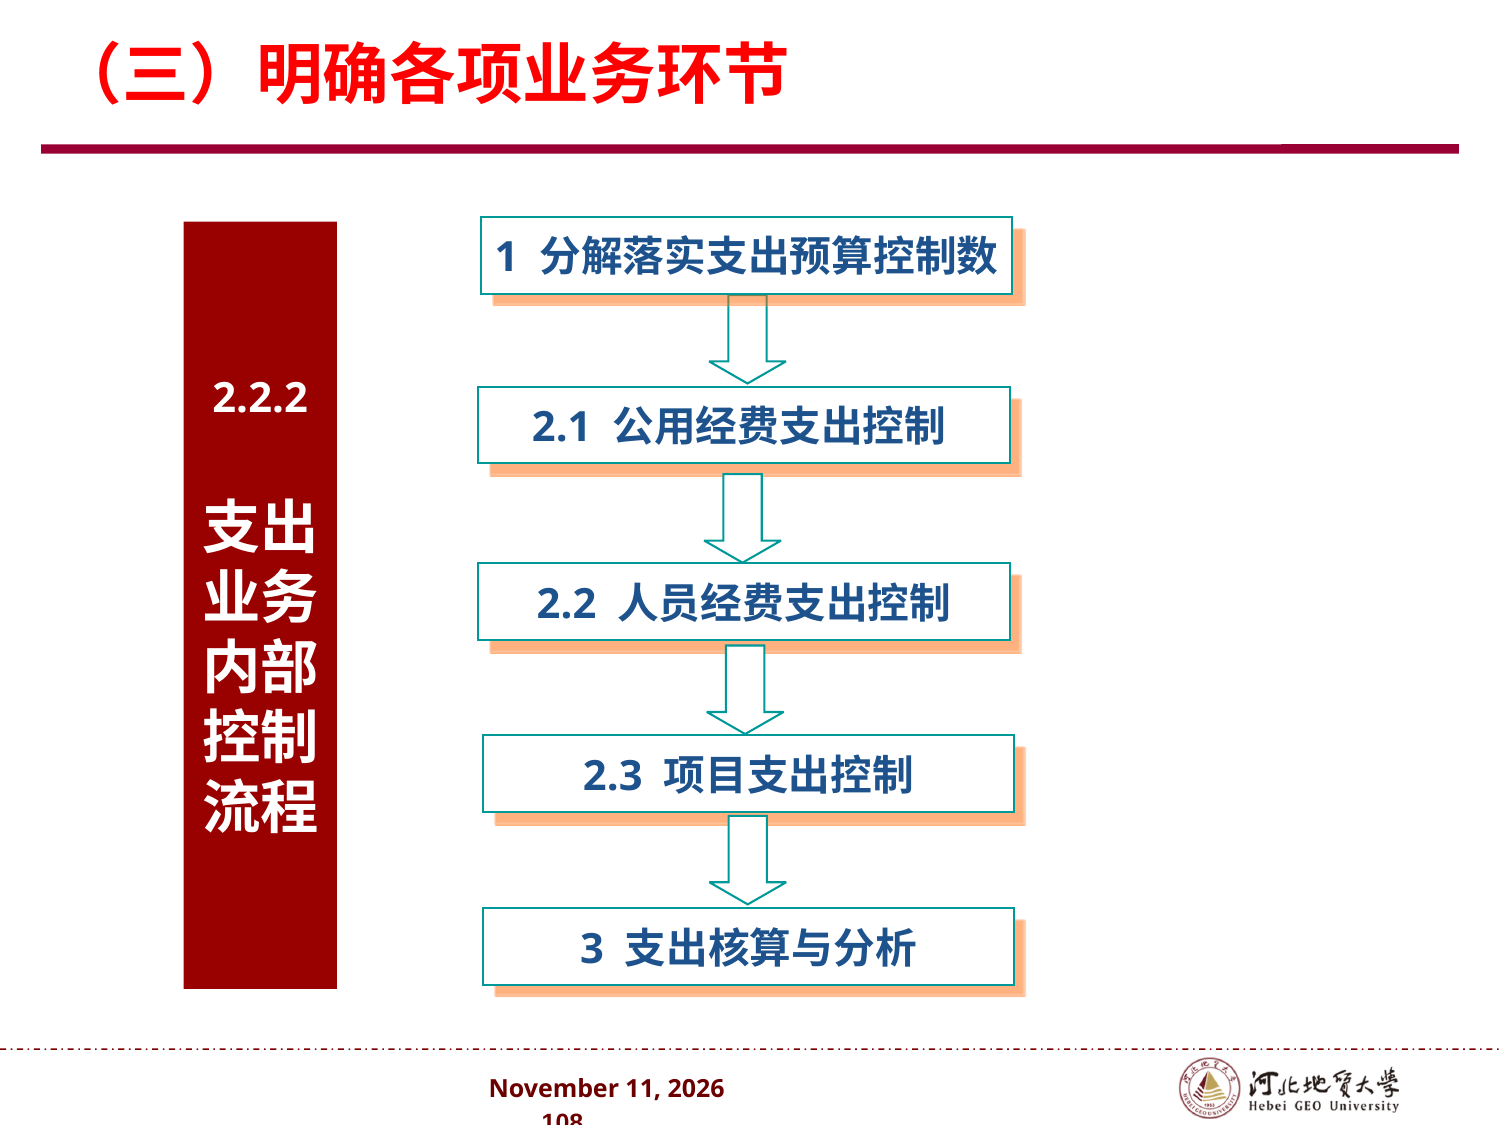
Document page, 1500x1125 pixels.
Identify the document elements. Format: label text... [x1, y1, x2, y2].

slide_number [473, 1064, 990, 1109]
text_box 1 分解落实支出预算控制数 [480, 216, 1013, 294]
text_box [704, 474, 782, 563]
text_box （三）明确各项业务环节 [41, 19, 1459, 126]
text_box 3 支出核算与分析 [483, 908, 1015, 985]
picture [1159, 1049, 1420, 1125]
text_box [709, 815, 787, 905]
text_box 2.2.2 支出业务内部控制流程 [183, 221, 337, 989]
text_box 2.3 项目支出控制 [483, 735, 1015, 812]
text_box 2.2 人员经费支出控制 [478, 563, 1010, 640]
text_box [706, 645, 784, 735]
text_box 2.1 公用经费支出控制 [478, 386, 1010, 464]
title 风险分析的方法：可能性描述 [498, 920, 1027, 998]
text_box [709, 307, 786, 384]
